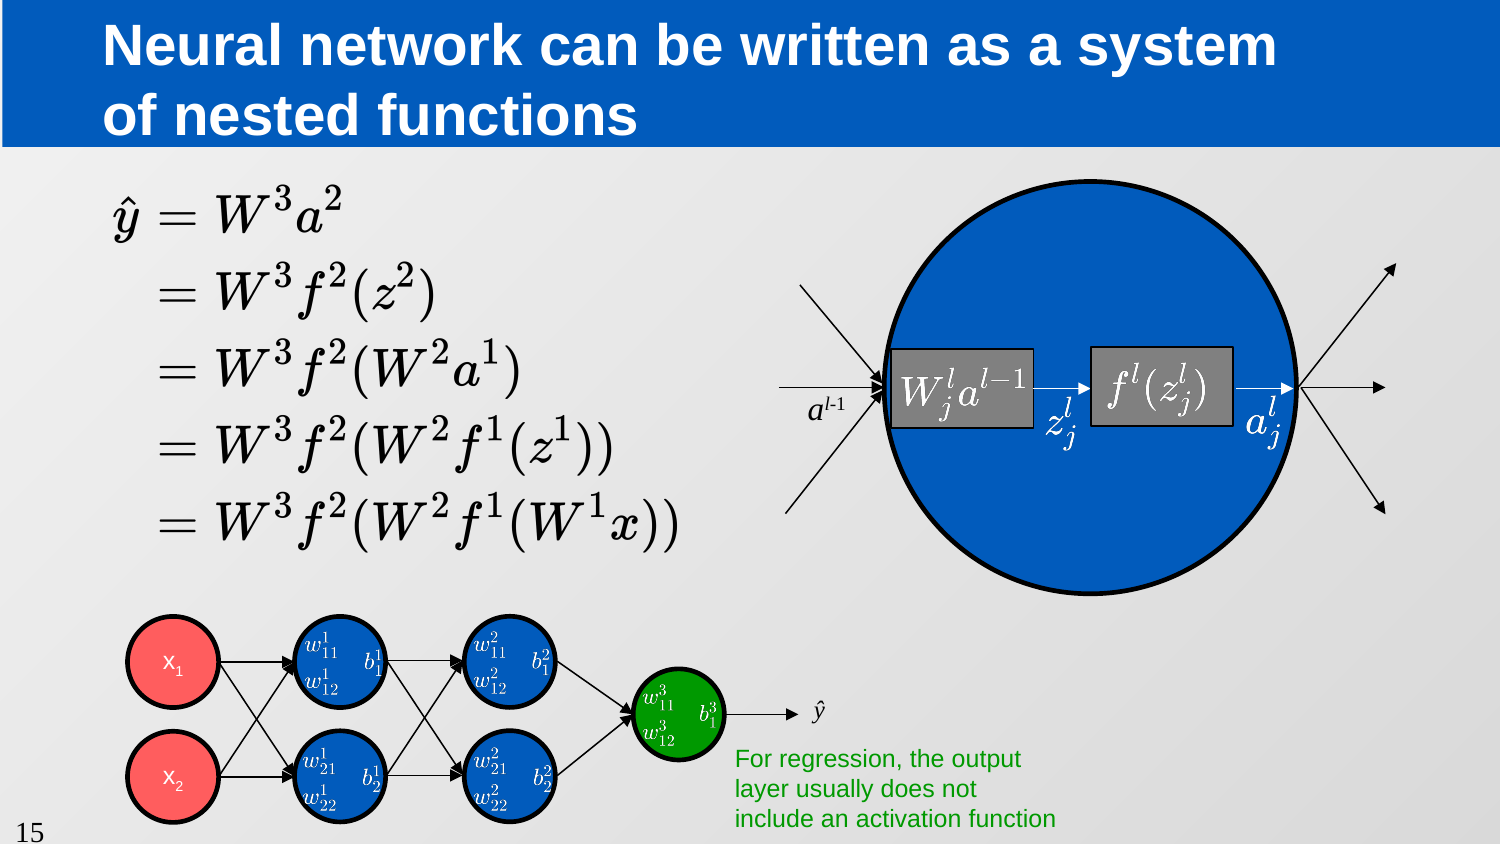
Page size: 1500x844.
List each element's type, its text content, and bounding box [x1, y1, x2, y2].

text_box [778, 181, 1397, 595]
picture [112, 184, 682, 554]
text_box For regression, the output layer usually does not include an activation function [720, 735, 1075, 841]
title Neural network can be written as a system of nested functions [87, 0, 1363, 147]
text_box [127, 616, 868, 823]
slide_number 15 [0, 806, 101, 844]
